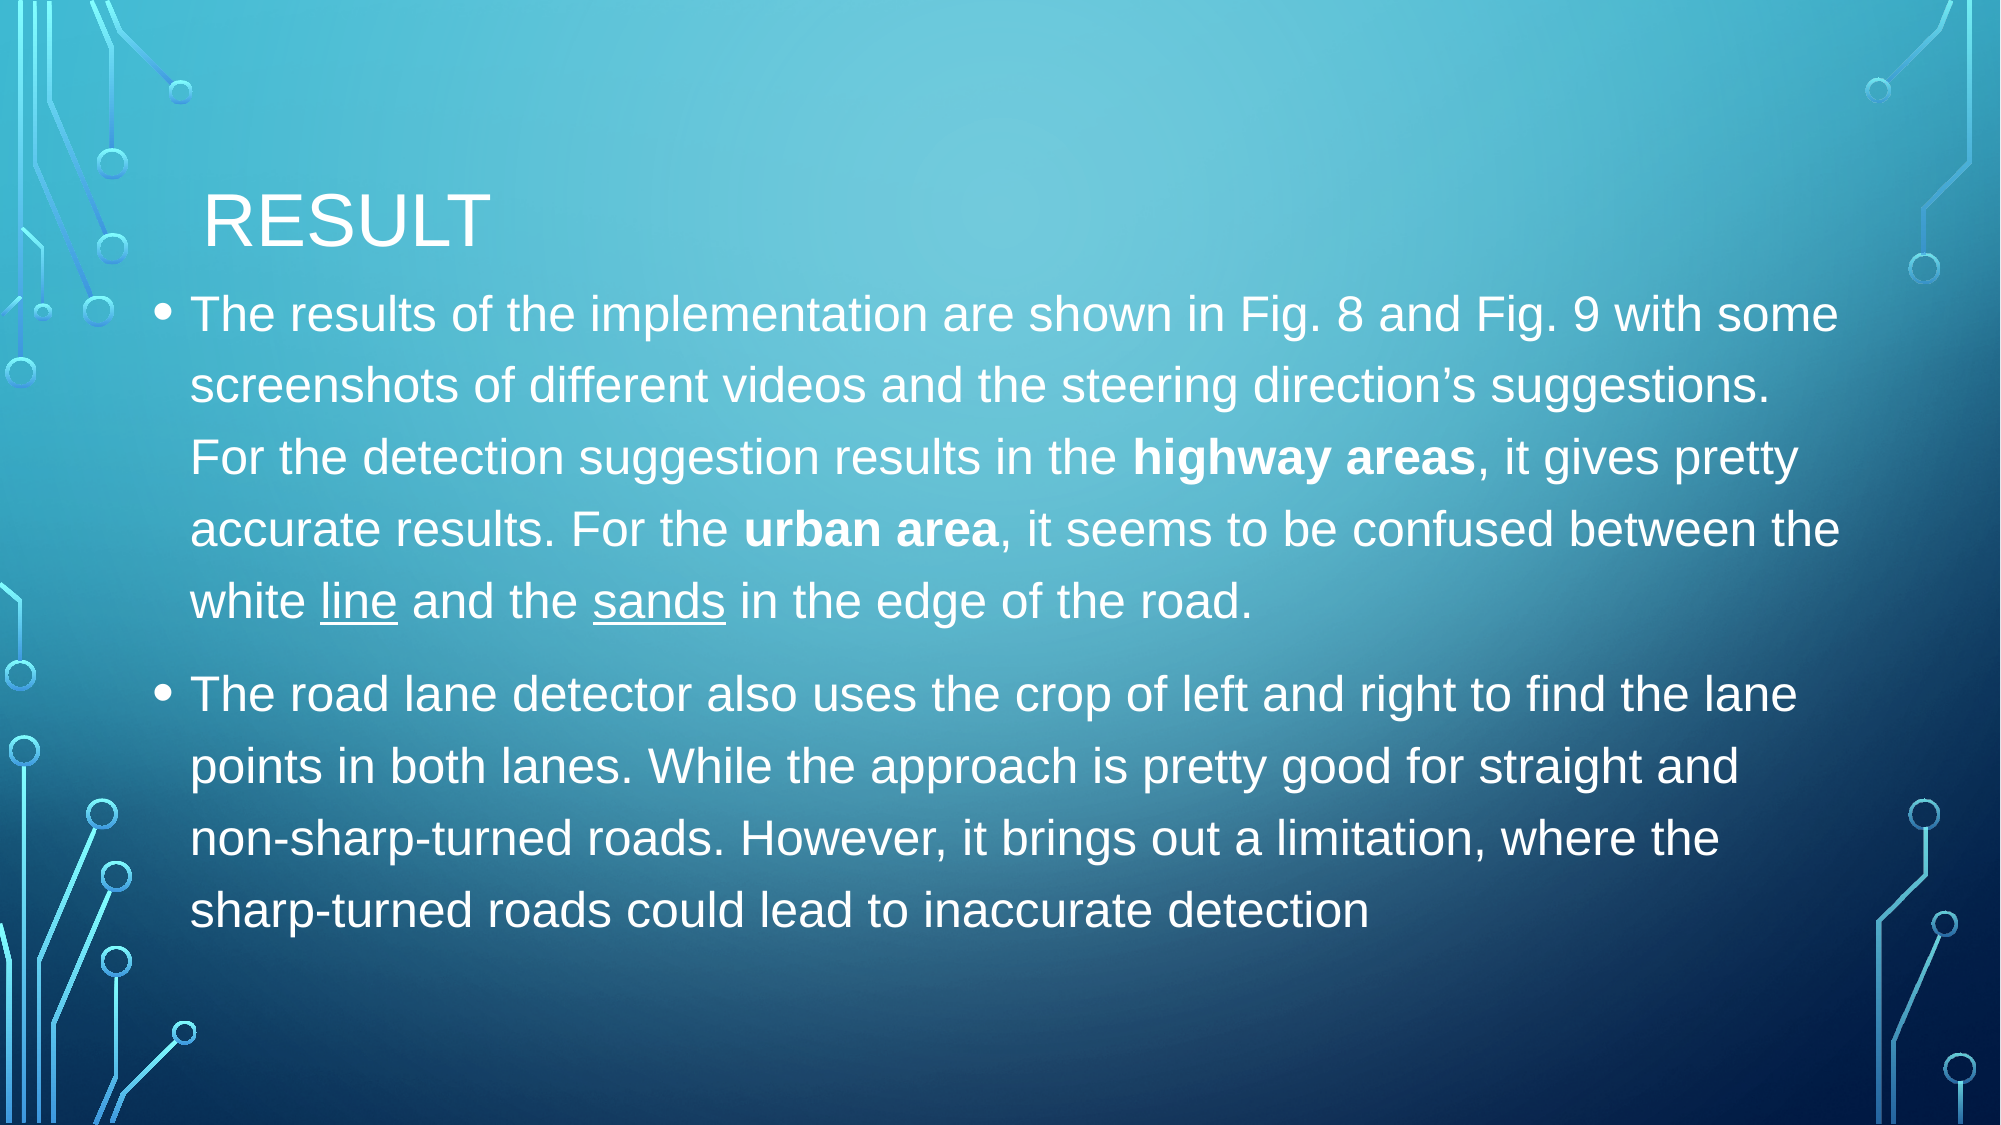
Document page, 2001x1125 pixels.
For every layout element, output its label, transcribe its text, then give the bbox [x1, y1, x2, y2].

title Result [187, 101, 1813, 261]
list The results of the implementation are shown in Fig. 8 and Fig. 9 with some screenshots of different videos and the steering direction’s suggestions. For the detection suggestion results in the highway areas, it gives pretty accurate results. For the urban area, it seems to be confused between the white line and the sands in the edge of the road. The road lane detector also uses the crop of left and right to find the lane points in both lanes. While the approach is pretty good for straight and non-sharp-turned roads. However, it brings out a limitation, where the sharp-turned roads could lead to inaccurate detection [137, 261, 1863, 976]
